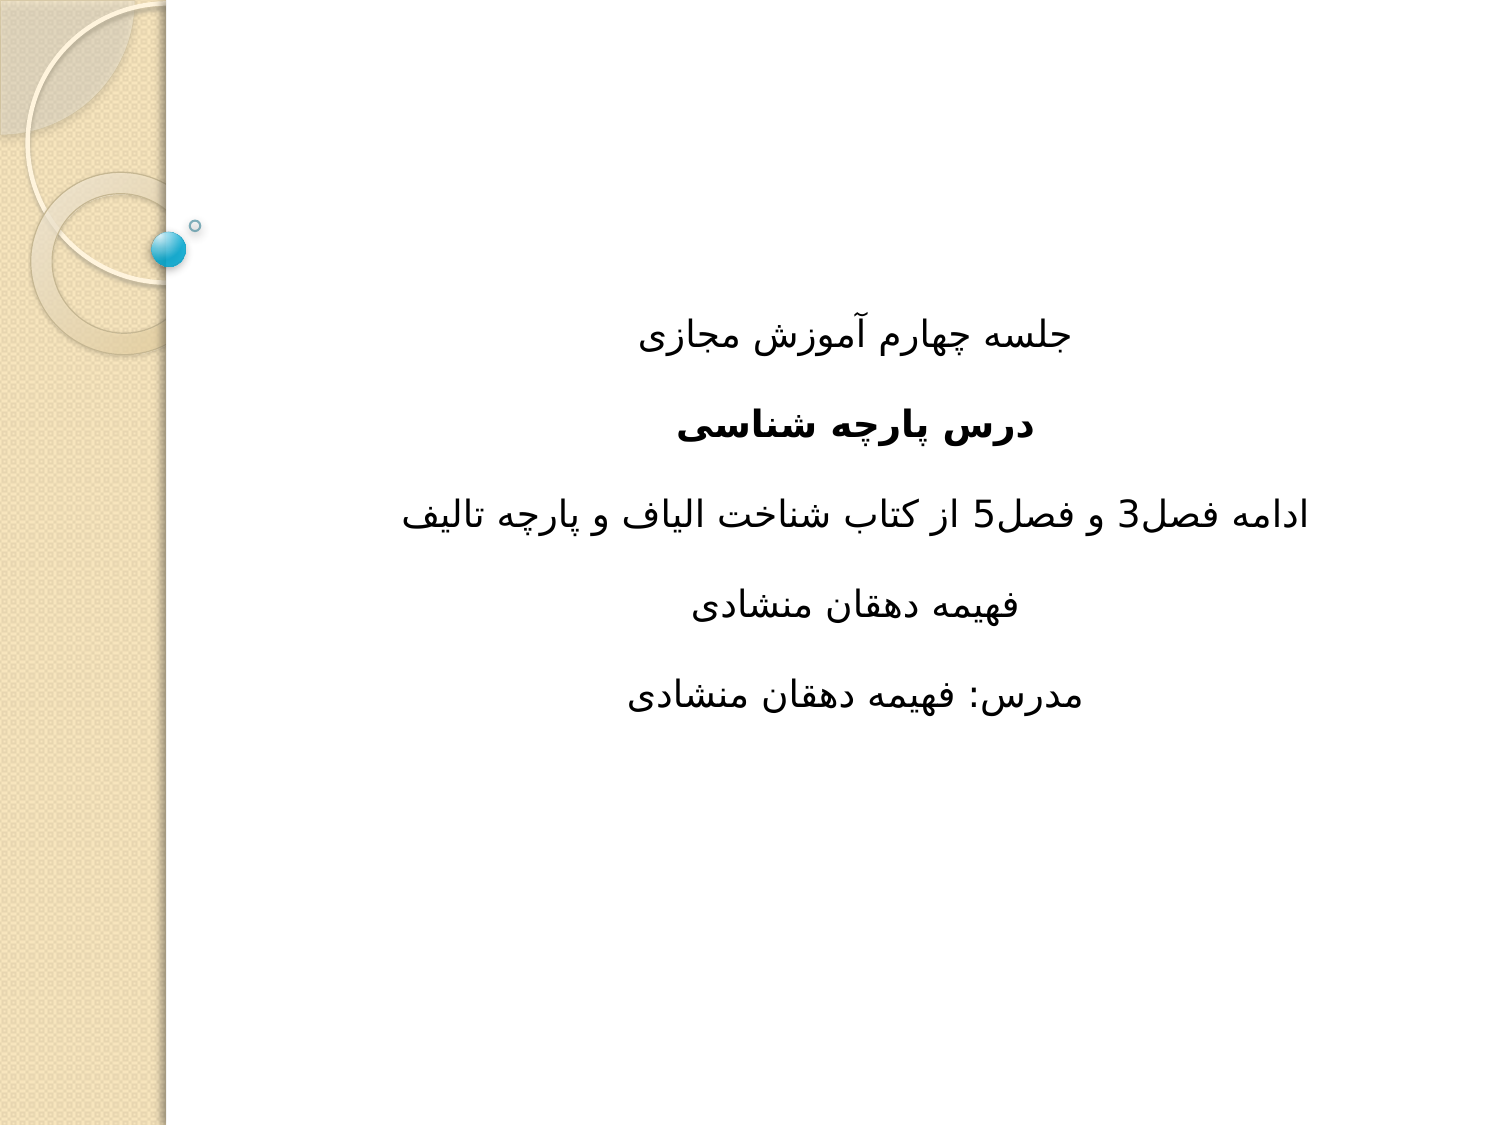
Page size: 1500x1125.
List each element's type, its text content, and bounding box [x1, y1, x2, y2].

text_box جلسه چهارم آموزش مجازی درس پارچه شناسی ادامه فصل3 و فصل5 از کتاب شناخت الیاف و پارچه تالیف فهیمه دهقان منشادی مدرس: فهیمه دهقان منشادی [351, 257, 1360, 723]
